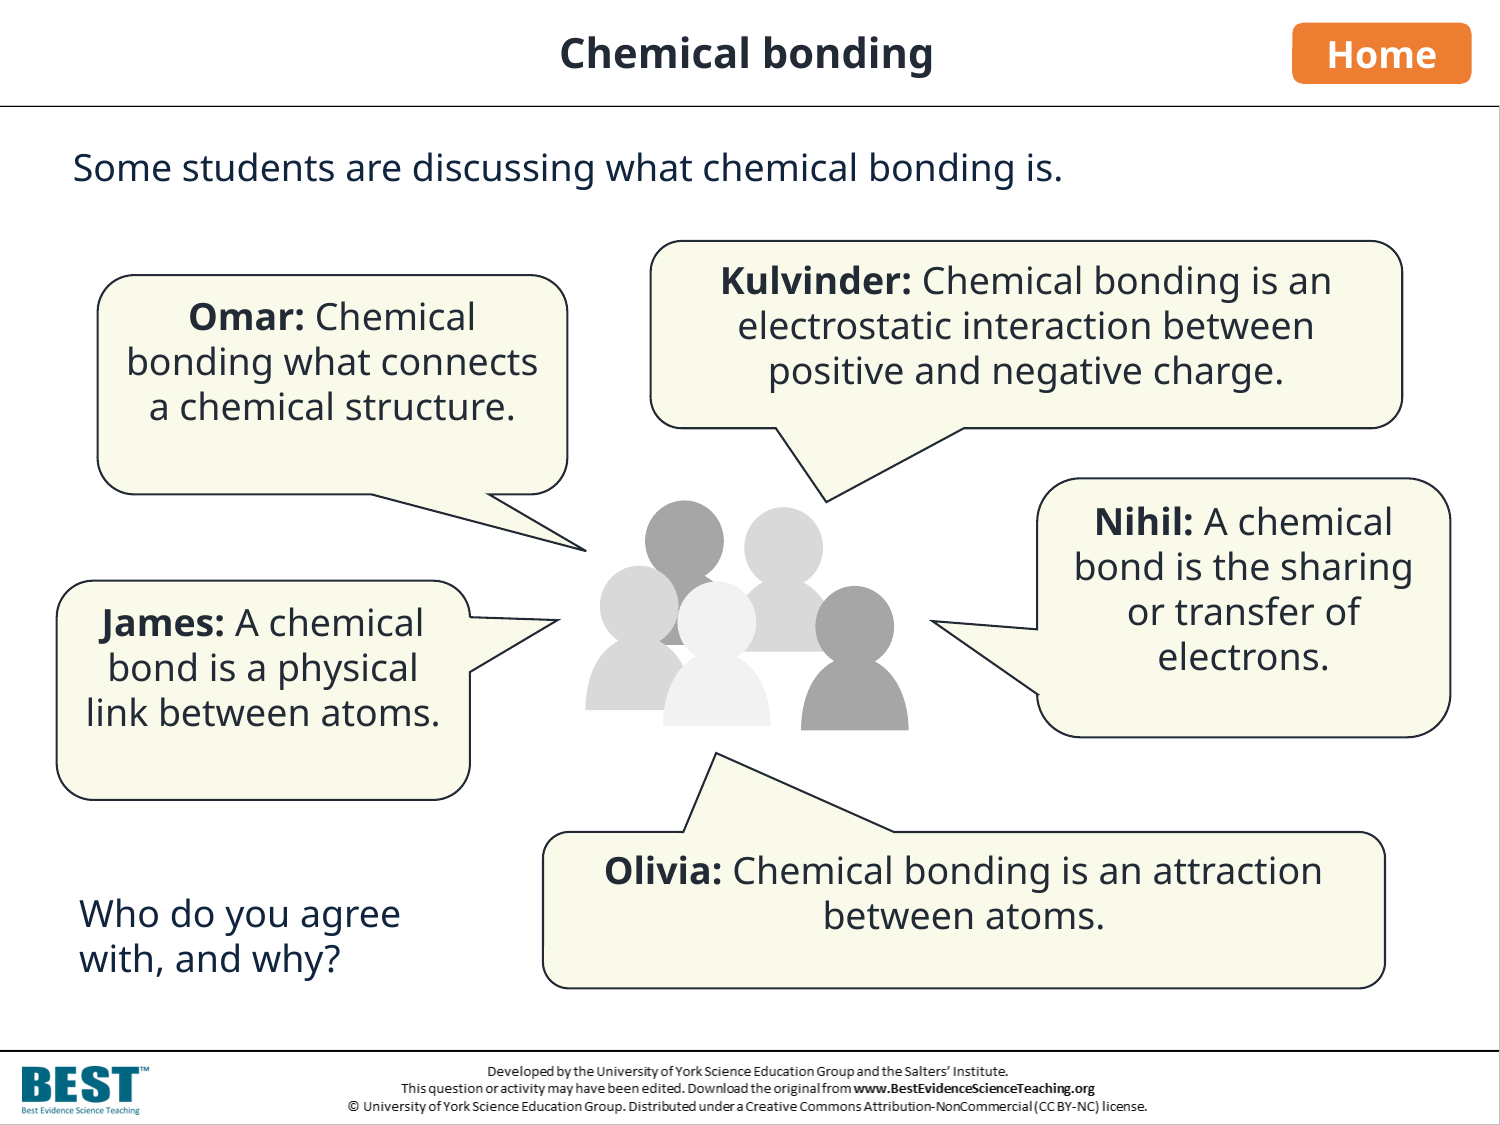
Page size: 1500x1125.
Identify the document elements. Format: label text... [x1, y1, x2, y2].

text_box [585, 500, 909, 731]
picture [0, 105, 1500, 1125]
text_box Chemical bonding [23, 4, 1471, 99]
text_box Home [1292, 22, 1472, 84]
